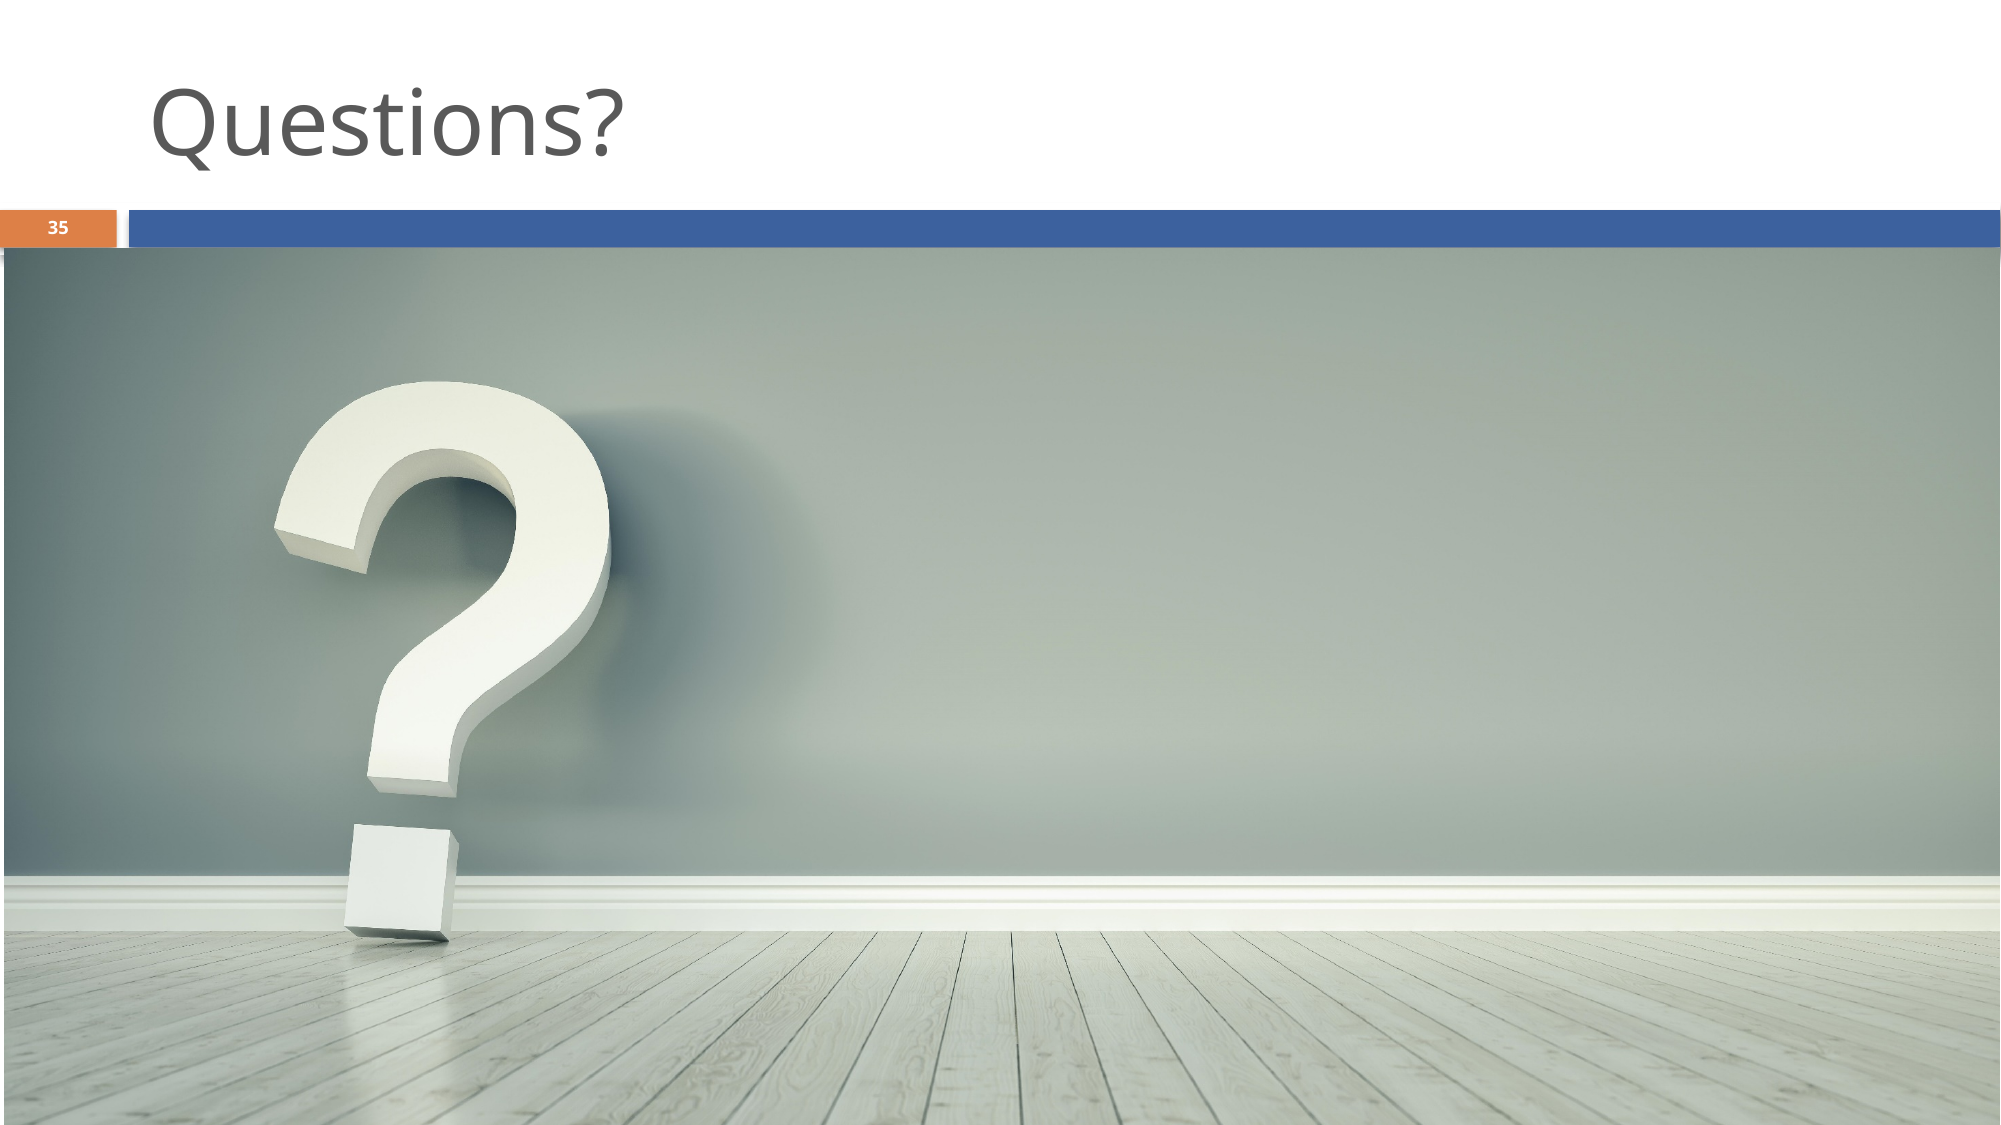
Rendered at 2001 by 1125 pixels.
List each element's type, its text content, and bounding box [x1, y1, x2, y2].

picture [3, 248, 2000, 1125]
slide_number 35 [0, 208, 117, 249]
title Questions? [133, 37, 1918, 200]
